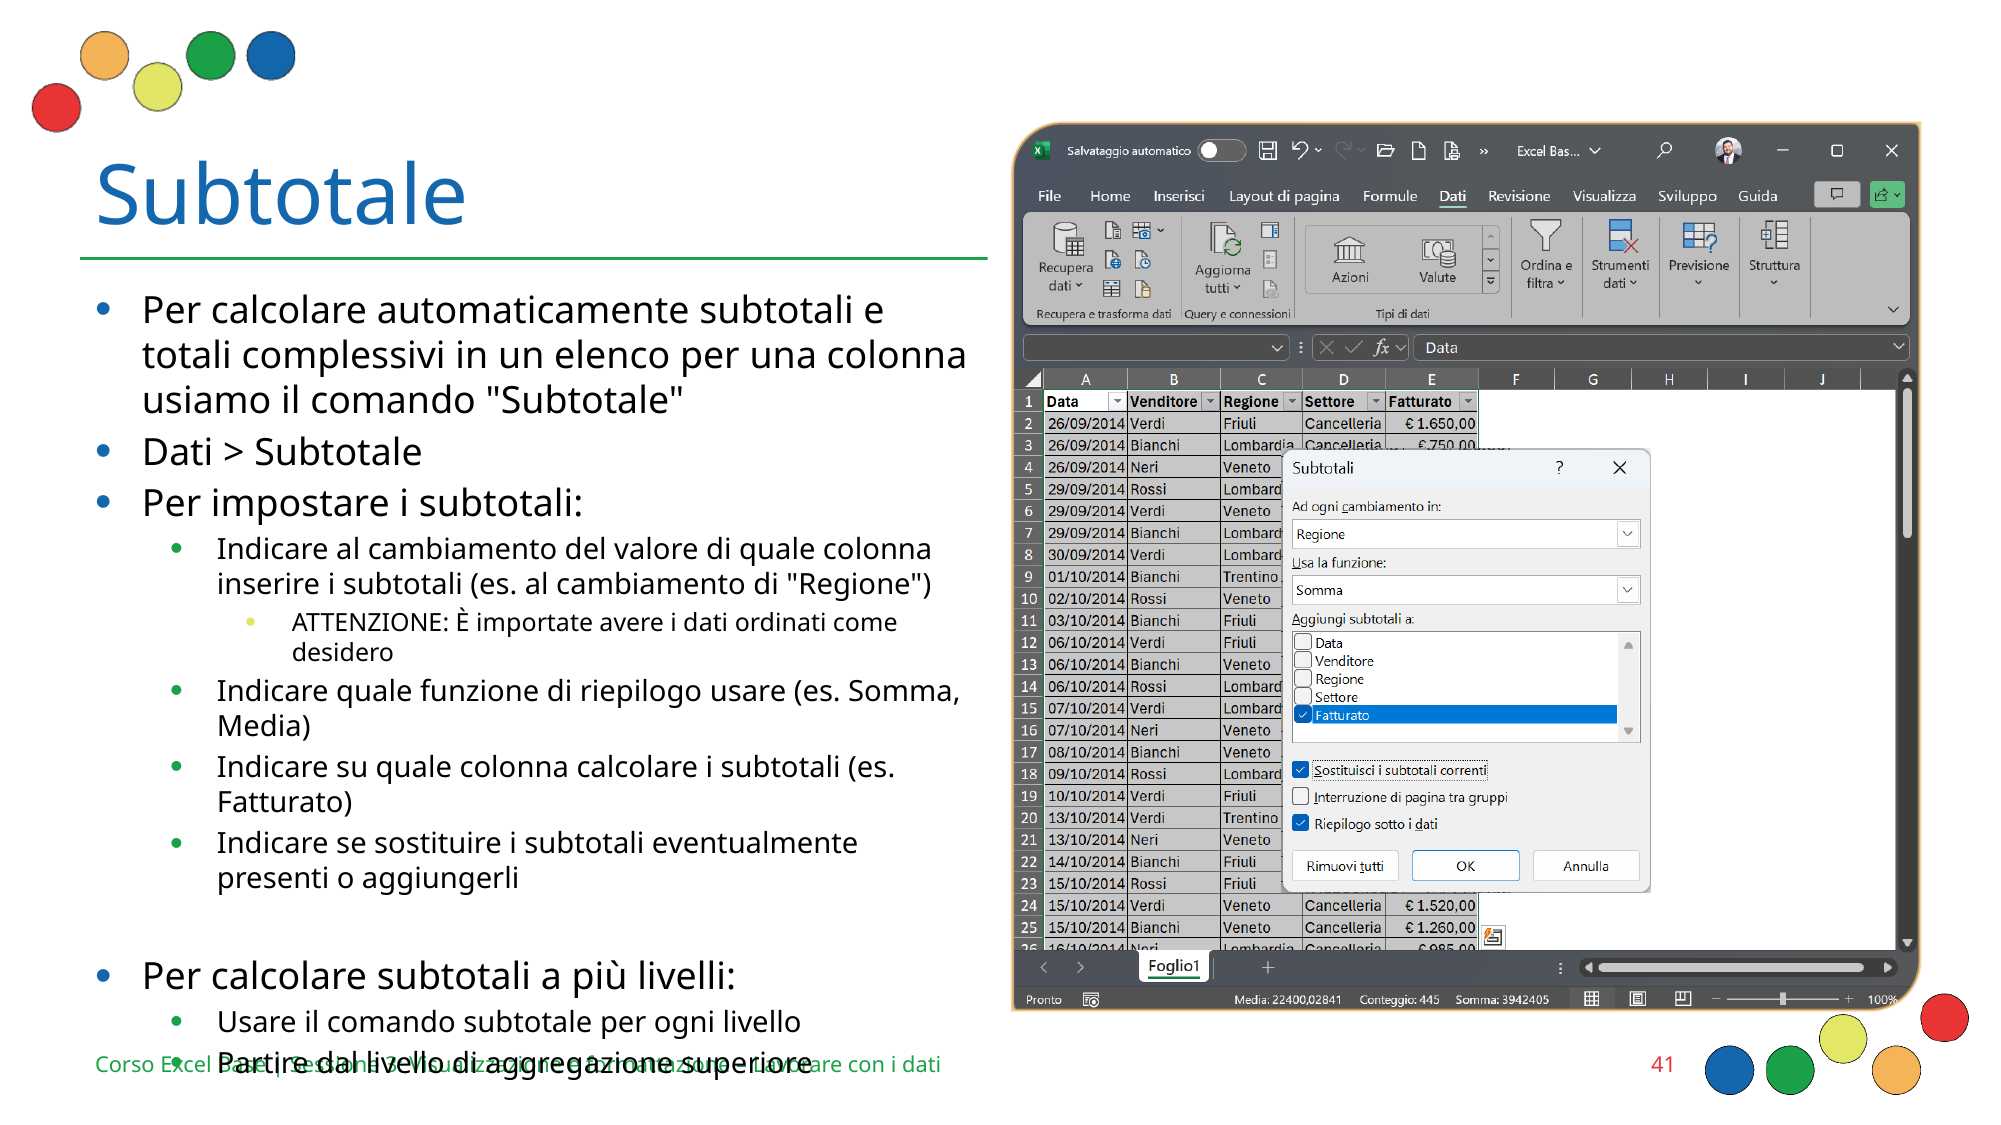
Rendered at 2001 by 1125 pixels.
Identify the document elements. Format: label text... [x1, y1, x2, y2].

footer Corso Excel Base | Sessione 3: Visualizzazione e formattazione – Lavorare con i dati [80, 1035, 1571, 1096]
title Subtotale [80, 123, 988, 259]
picture [1012, 122, 1971, 1096]
slide_number 41 [1583, 1035, 1692, 1096]
list Per calcolare automaticamente subtotali e totali complessivi in un elenco per una colonna usiamo il comando "Subtotale" Dati > Subtotale Per impostare i subtotali: Indicare al cambiamento del valore di quale colonna inserire i subtotali (es. al cambiamento di "Regione") ATTENZIONE: È importate avere i dati ordinati come desidero Indicare quale funzione di riepilogo usare (es. Somma, Media) Indicare su quale colonna calcolare i subtotali (es. Fatturato) Indicare se sostituire i subtotali eventualmente presenti o aggiungerli Per calcolare subtotali a più livelli: Usare il comando subtotale per ogni livello Partire dal livello di aggregazione superiore [80, 278, 988, 1011]
picture [29, 30, 295, 135]
